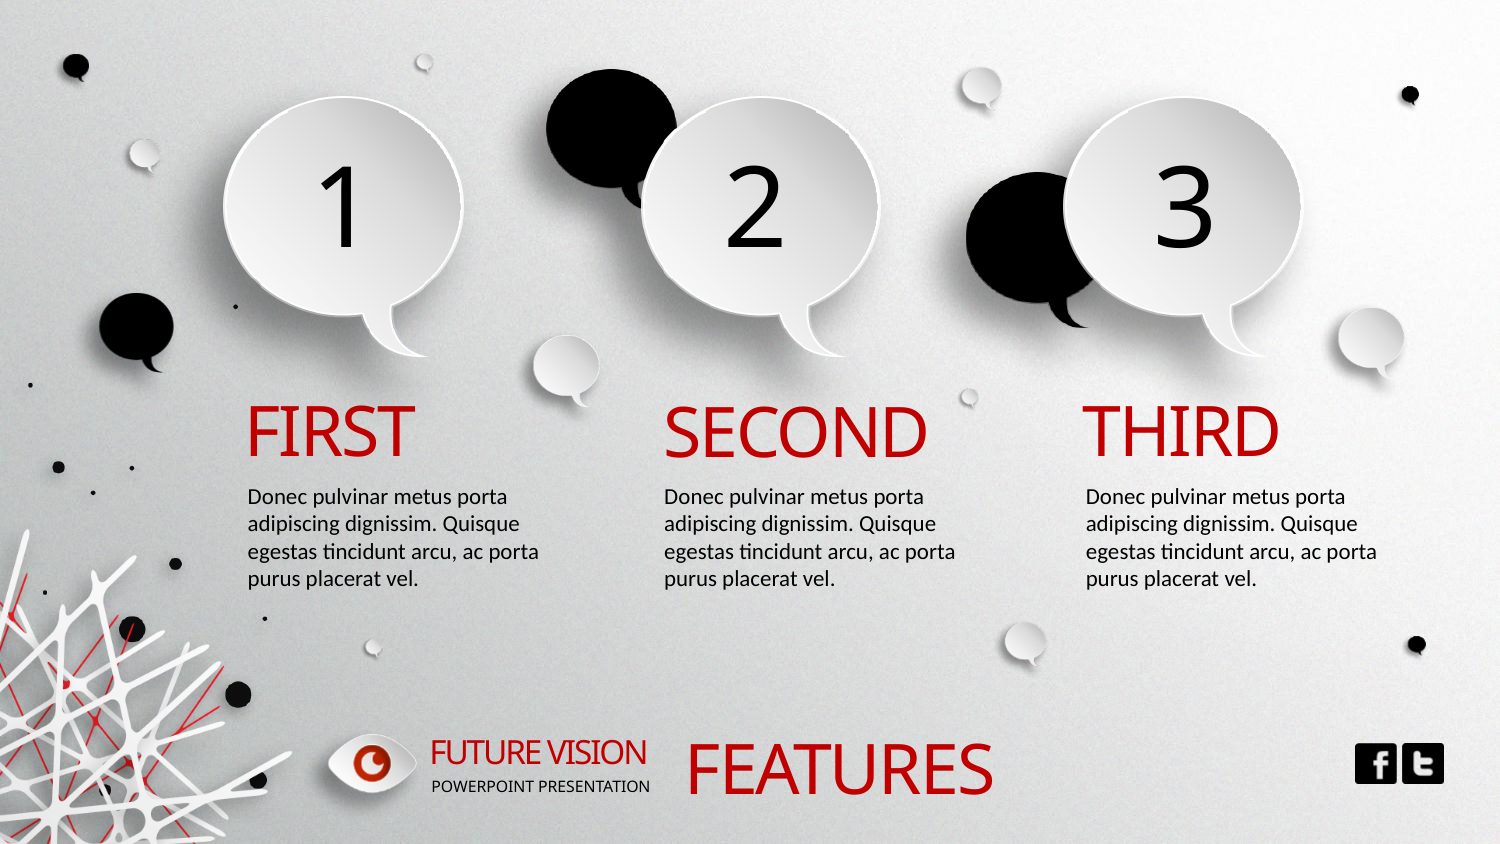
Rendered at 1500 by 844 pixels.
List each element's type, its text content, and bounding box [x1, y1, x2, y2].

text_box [569, 79, 896, 430]
text_box SECOND [663, 387, 987, 472]
text_box THIRD [1082, 407, 1407, 471]
text_box FUTURE VISION [429, 731, 682, 772]
text_box POWERPOINT PRESENTATION [431, 777, 674, 797]
text_box Donec pulvinar metus porta adipiscing dignissim. Quisque egestas tincidunt arcu, ac porta purus placerat vel. [664, 481, 992, 592]
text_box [152, 79, 479, 430]
picture [0, 0, 1500, 844]
text_box FIRST [280, 386, 569, 471]
text_box Donec pulvinar metus porta adipiscing dignissim. Quisque egestas tincidunt arcu, ac porta purus placerat vel. [280, 481, 575, 592]
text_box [992, 79, 1319, 430]
text_box FEATURES [684, 724, 1338, 809]
text_box Donec pulvinar metus porta adipiscing dignissim. Quisque egestas tincidunt arcu, ac porta purus placerat vel. [1085, 481, 1413, 592]
